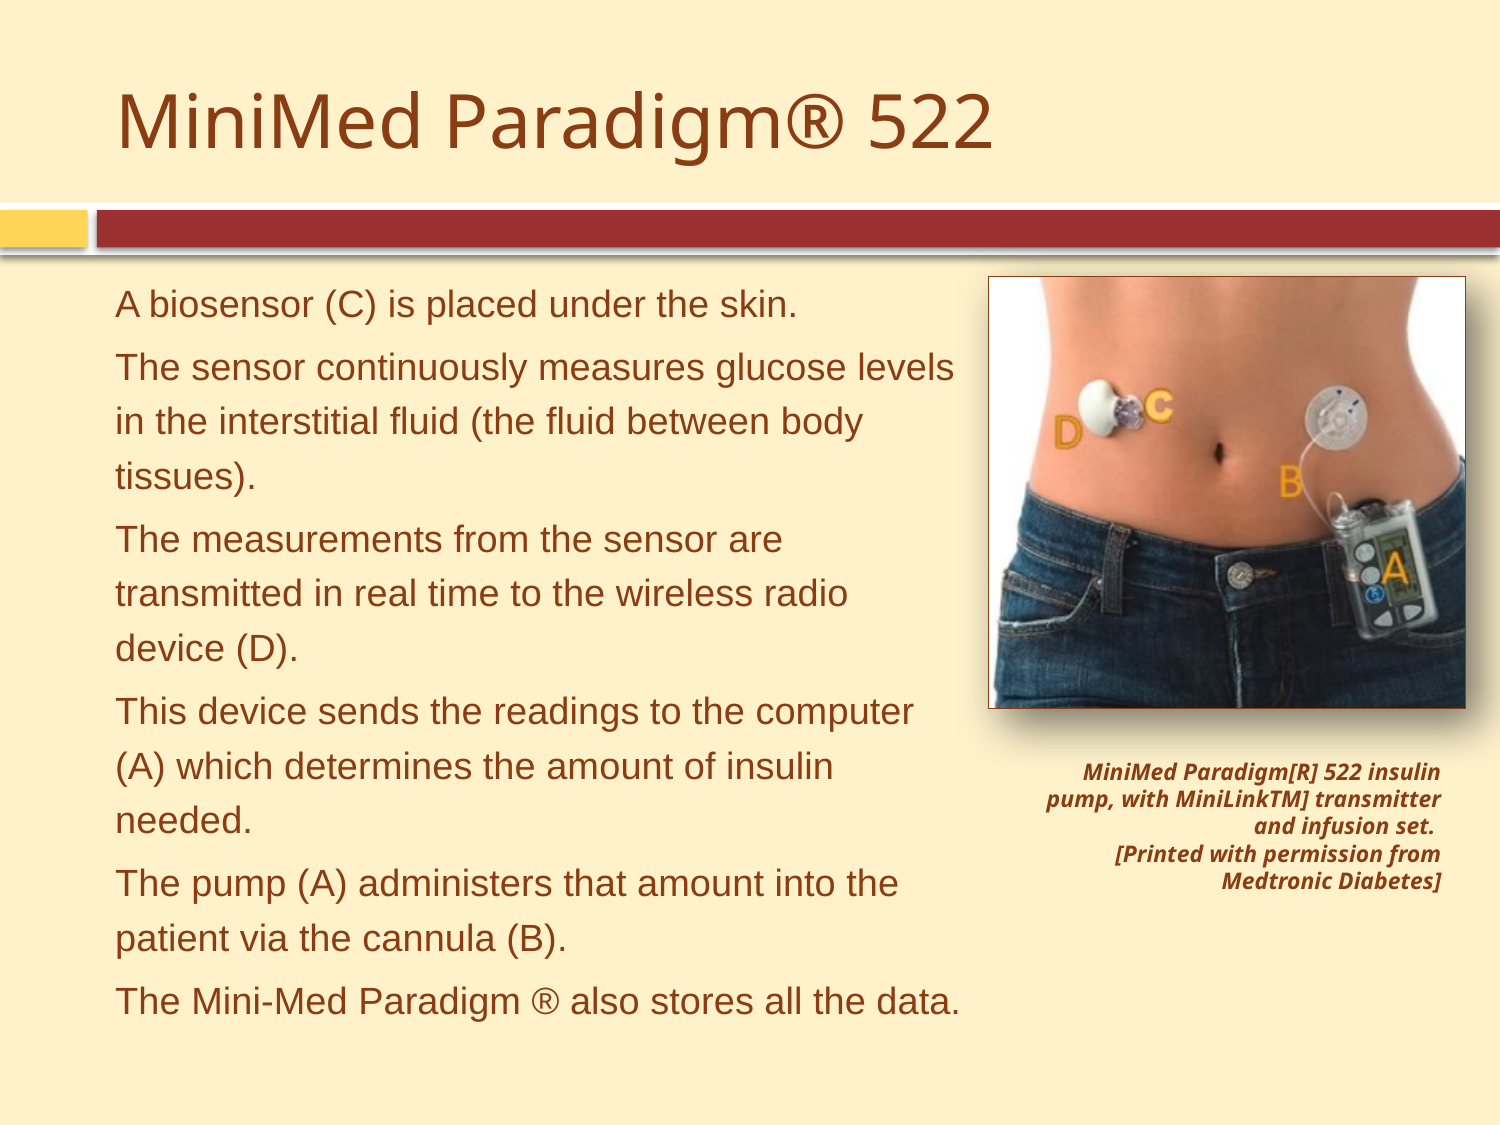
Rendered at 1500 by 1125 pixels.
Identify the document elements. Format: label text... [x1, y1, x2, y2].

list A biosensor (C) is placed under the skin. The sensor continuously measures glucose levels in the interstitial fluid (the fluid between body tissues). The measurements from the sensor are transmitted in real time to the wireless radio device (D). This device sends the readings to the computer (A) which determines the amount of insulin needed. The pump (A) administers that amount into the patient via the cannula (B). The Mini-Med Paradigm ® also stores all the data. [100, 262, 980, 1080]
title MiniMed Paradigm® 522 [100, 37, 1438, 200]
text_box MiniMed Paradigm[R] 522 insulin pump, with MiniLinkTM] transmitter and infusion set. [Printed with permission from Medtronic Diabetes] [1021, 758, 1457, 902]
picture [987, 275, 1466, 710]
